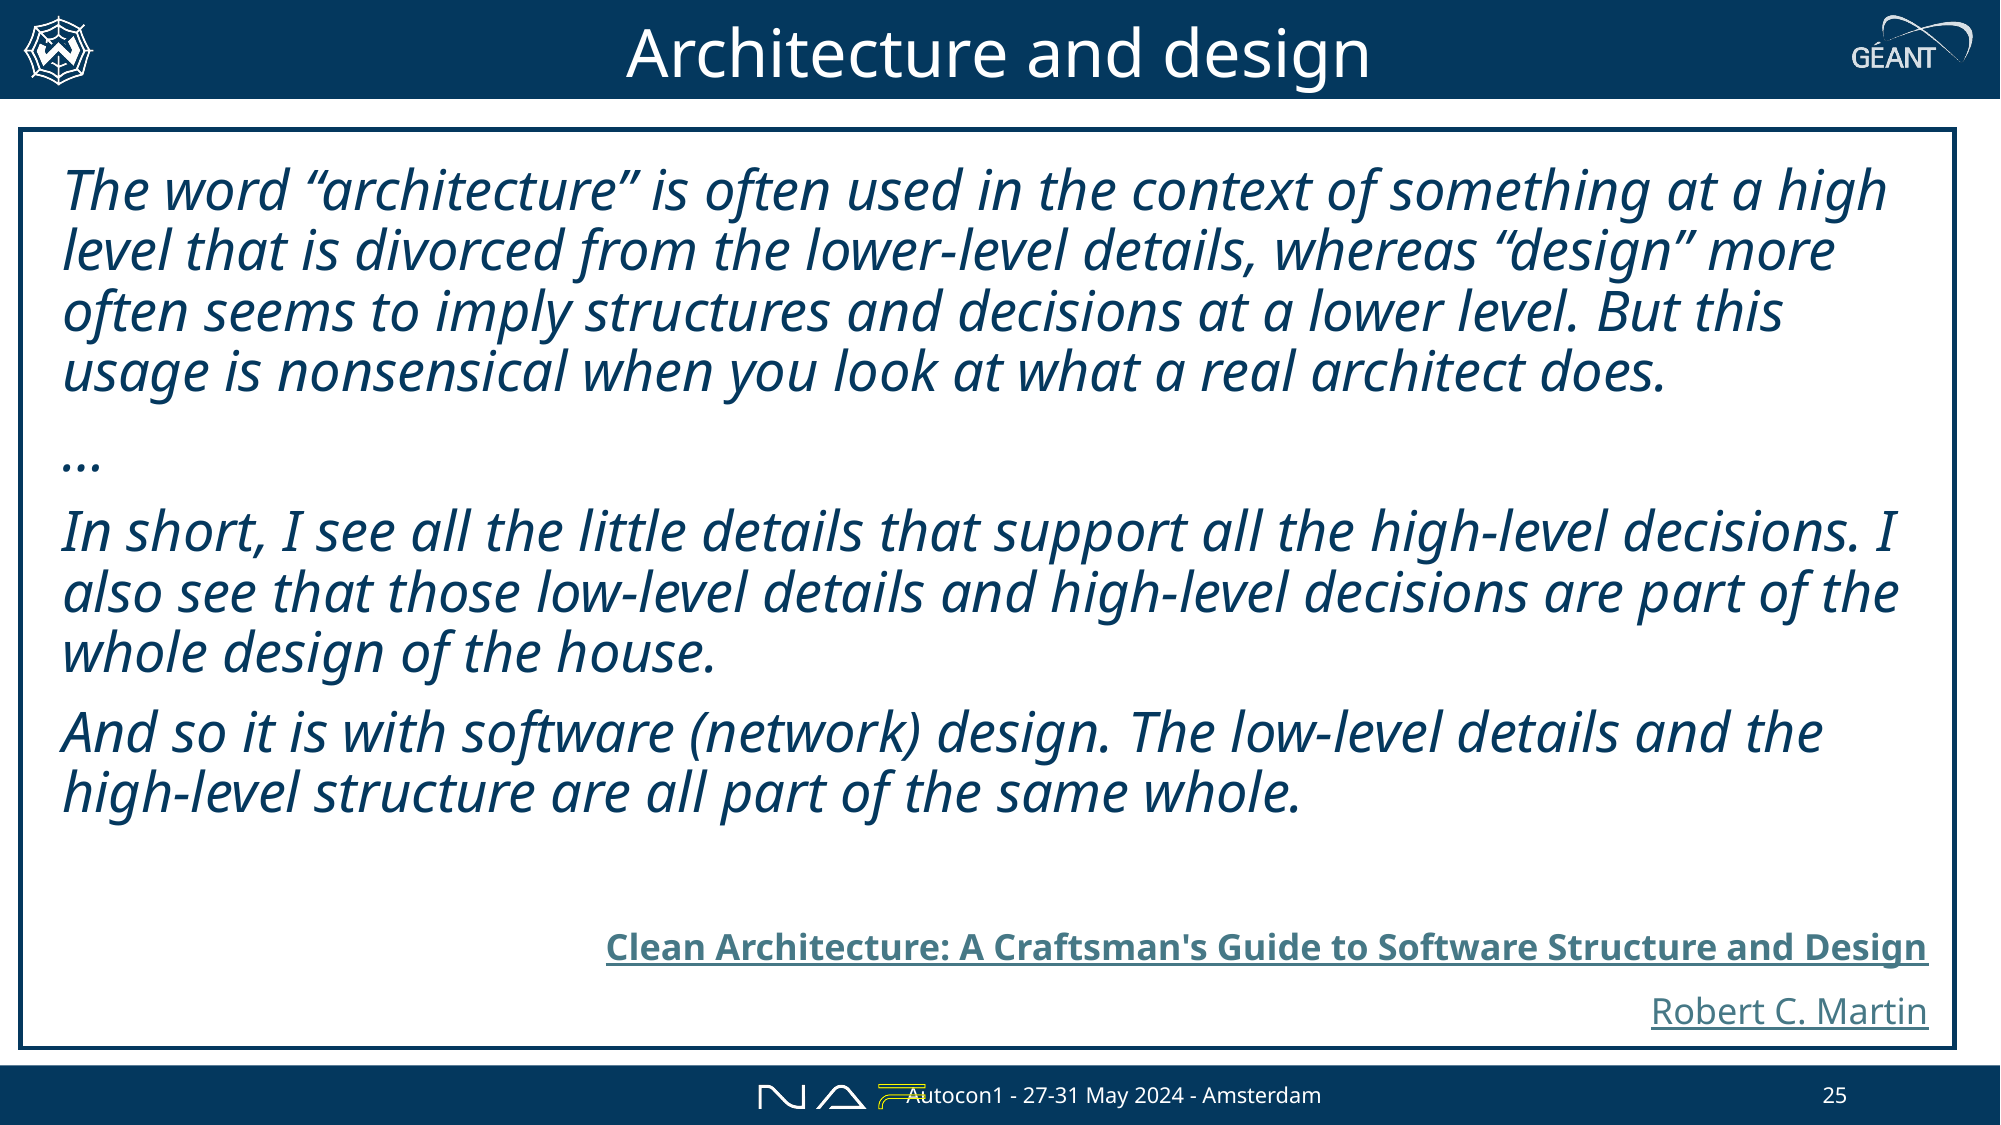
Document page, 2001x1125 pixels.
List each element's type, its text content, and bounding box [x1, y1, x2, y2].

picture [0, 0, 117, 109]
title Architecture and design [301, 0, 1699, 112]
footer Autocon1 - 27-31 May 2024 - Amsterdam [662, 1082, 1338, 1110]
picture [1852, 15, 1973, 69]
slide_number 25 [1412, 1082, 1863, 1110]
text_box [19, 128, 1956, 1049]
